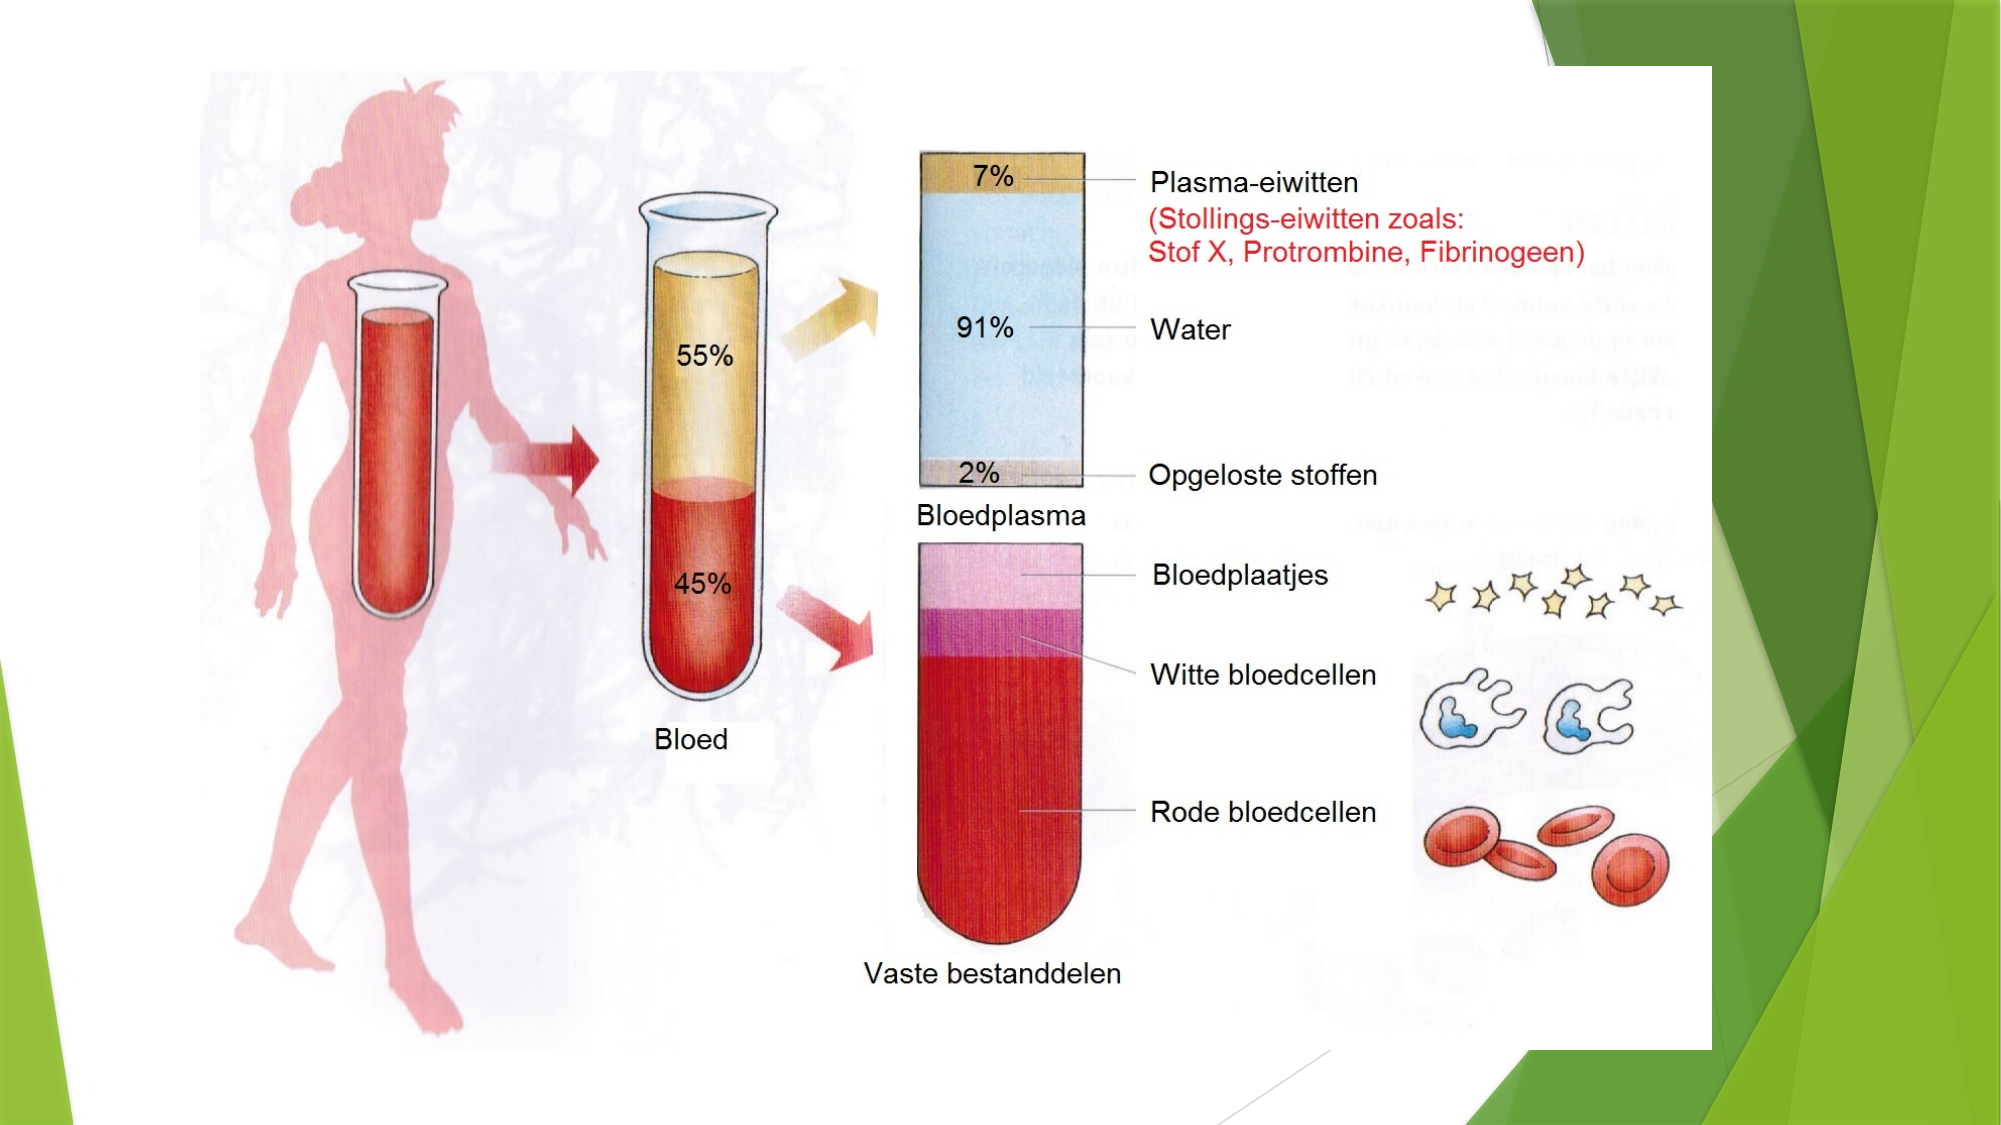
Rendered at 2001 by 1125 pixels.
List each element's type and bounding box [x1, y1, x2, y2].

list [199, 66, 1713, 1051]
